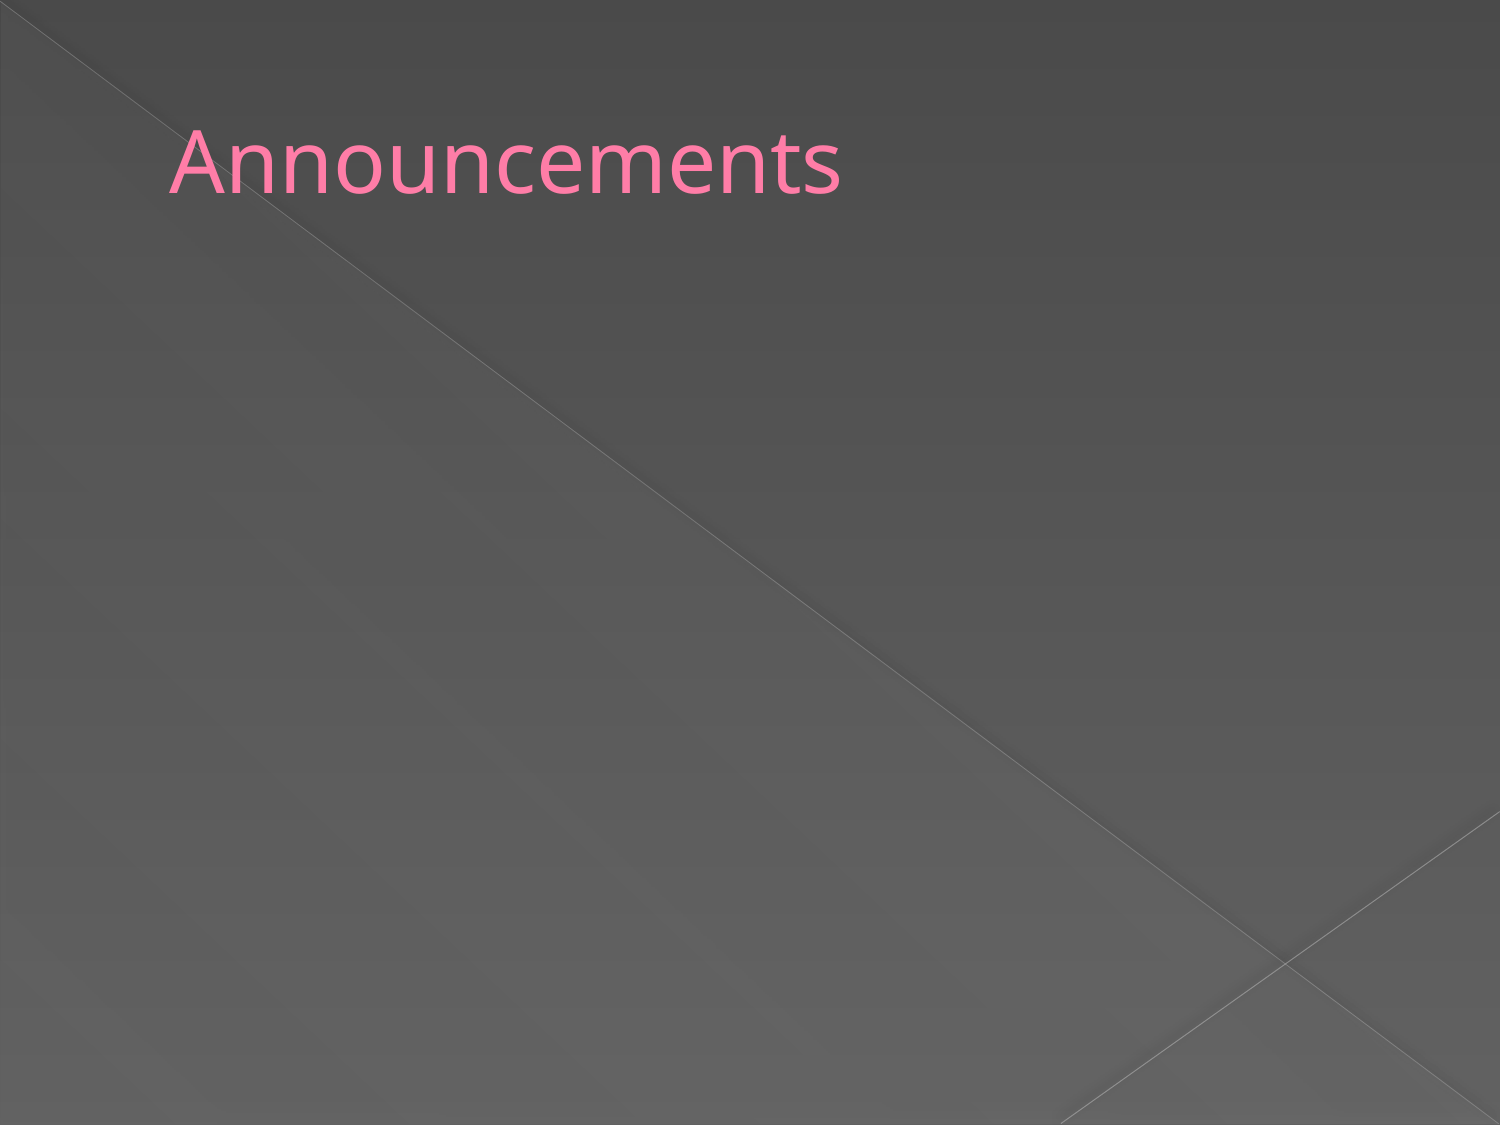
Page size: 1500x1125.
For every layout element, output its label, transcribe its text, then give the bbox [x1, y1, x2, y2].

title Announcements [75, 43, 1425, 274]
